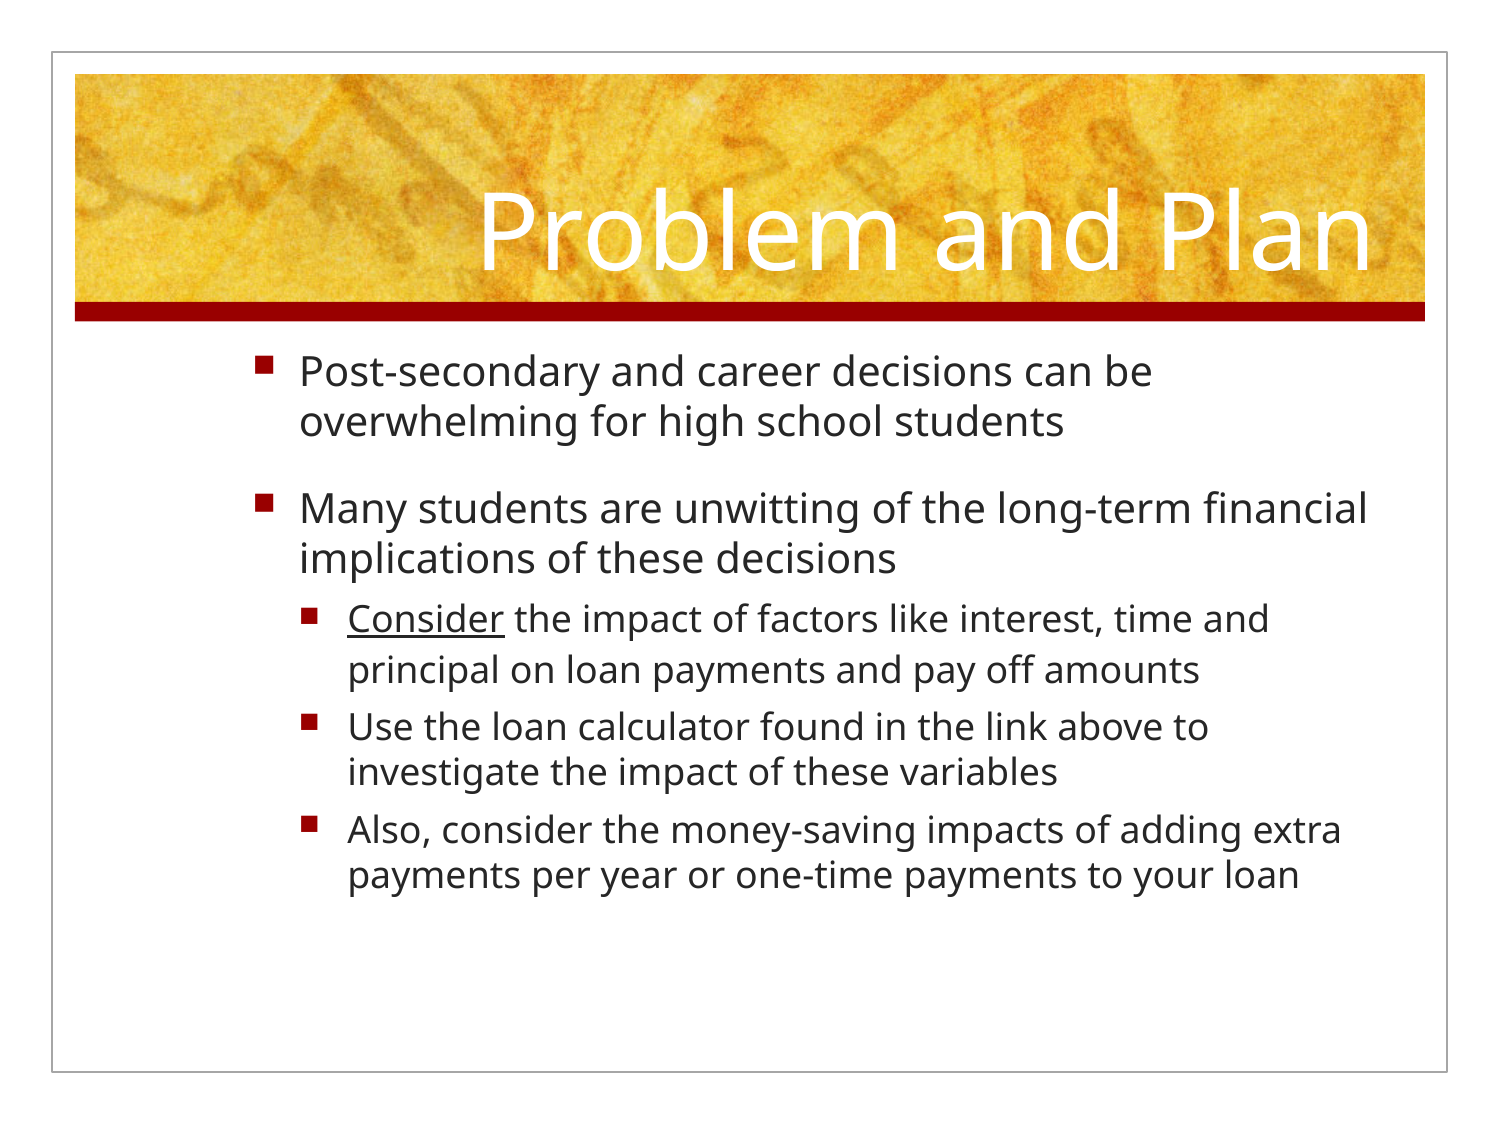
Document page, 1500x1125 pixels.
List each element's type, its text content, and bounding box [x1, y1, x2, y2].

title Problem and Plan [108, 74, 1392, 292]
list Post-secondary and career decisions can be overwhelming for high school students Many students are unwitting of the long-term financial implications of these decisions Consider the impact of factors like interest, time and principal on loan payments and pay off amounts Use the loan calculator found in the link above to investigate the impact of these variables Also, consider the money-saving impacts of adding extra payments per year or one-time payments to your loan [237, 336, 1392, 1050]
picture [75, 74, 1425, 301]
